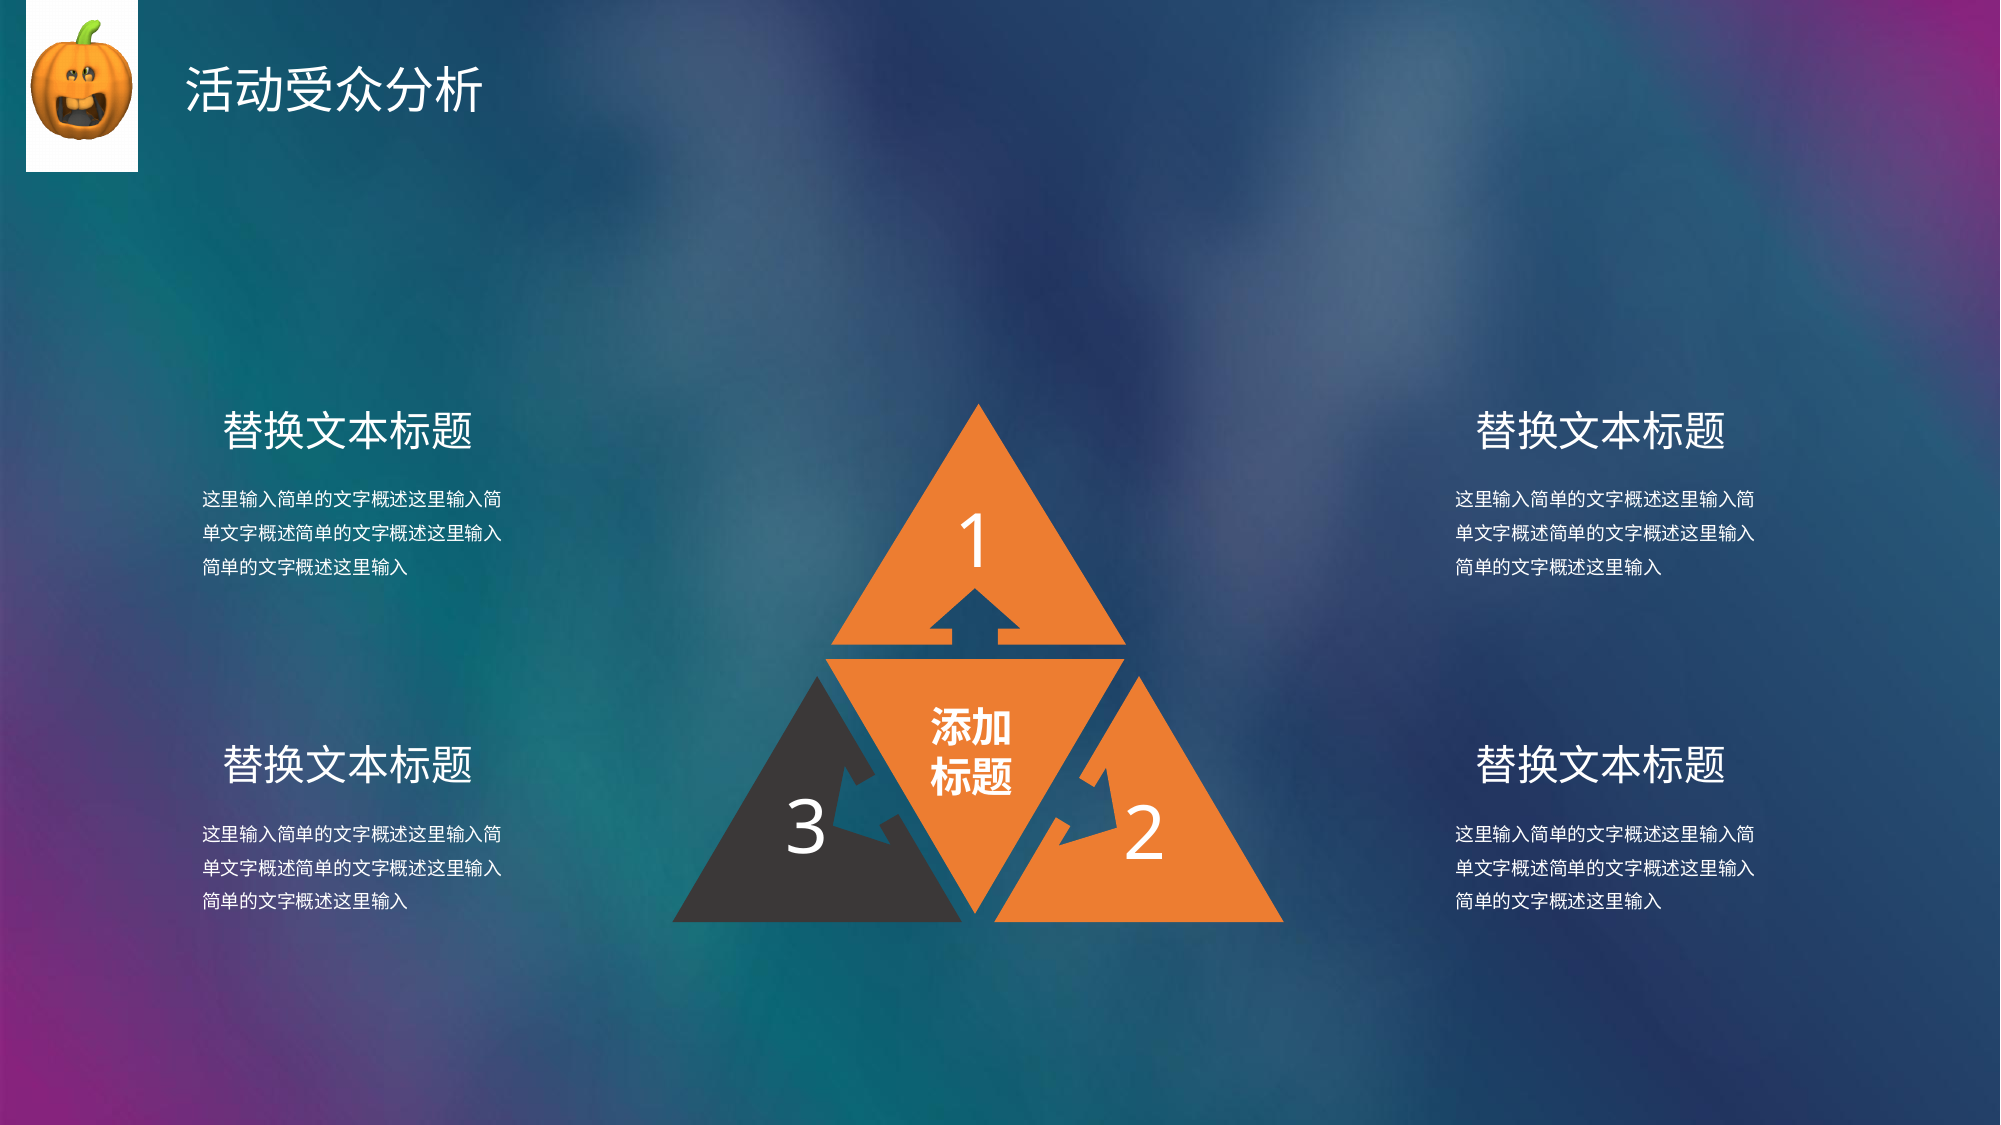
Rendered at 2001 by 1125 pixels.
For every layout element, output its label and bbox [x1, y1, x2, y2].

text_box [1440, 397, 1788, 587]
text_box [187, 731, 535, 922]
text_box [187, 397, 535, 587]
picture [0, 0, 2000, 1125]
text_box [672, 403, 1284, 923]
text_box [26, 0, 501, 172]
text_box [1440, 731, 1788, 922]
